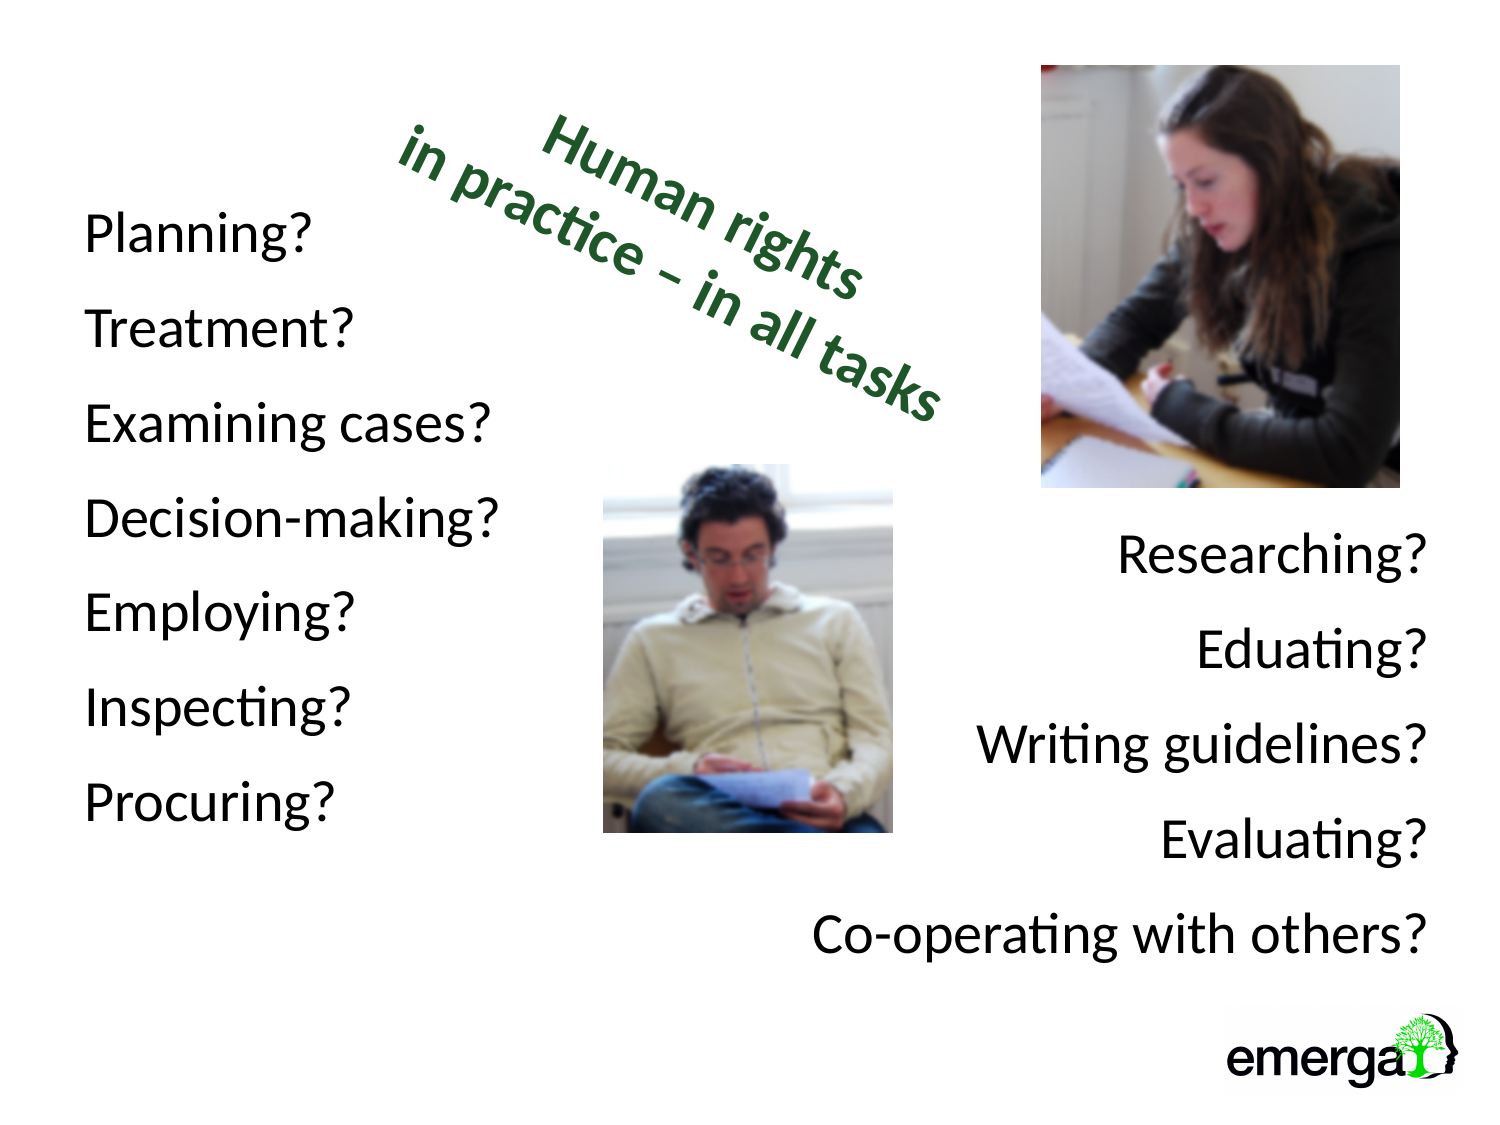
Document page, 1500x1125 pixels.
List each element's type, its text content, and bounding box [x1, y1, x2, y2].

picture [602, 463, 893, 834]
text_box Planning? Treatment? Examining cases? Decision-making? Employing? Inspecting? Procuring? [69, 186, 797, 1000]
list Researching? Eduating? Writing guidelines? Evaluating? Co-operating with others? m.m [717, 508, 1445, 1125]
picture [1041, 65, 1400, 489]
title Human rights in practice – in all tasks [357, 9, 1024, 466]
picture [1222, 1005, 1462, 1095]
